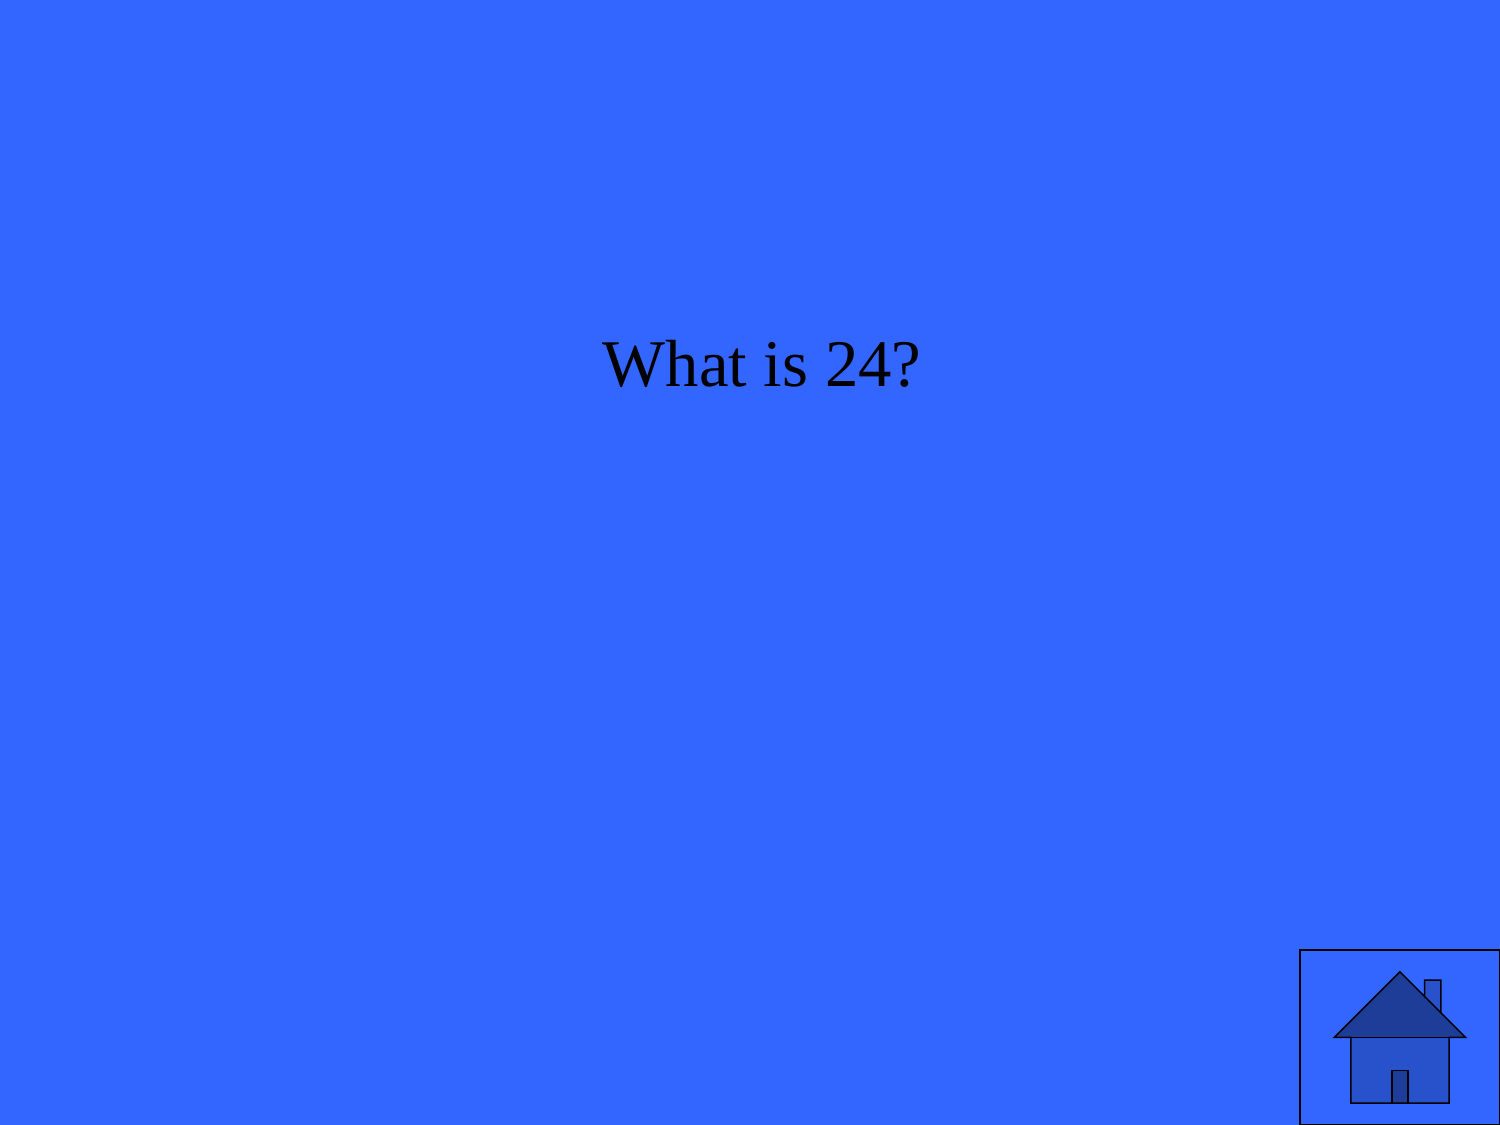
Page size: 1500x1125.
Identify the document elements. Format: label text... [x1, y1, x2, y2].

subtitle What is 24? [237, 312, 1288, 601]
text_box [1299, 950, 1500, 1125]
